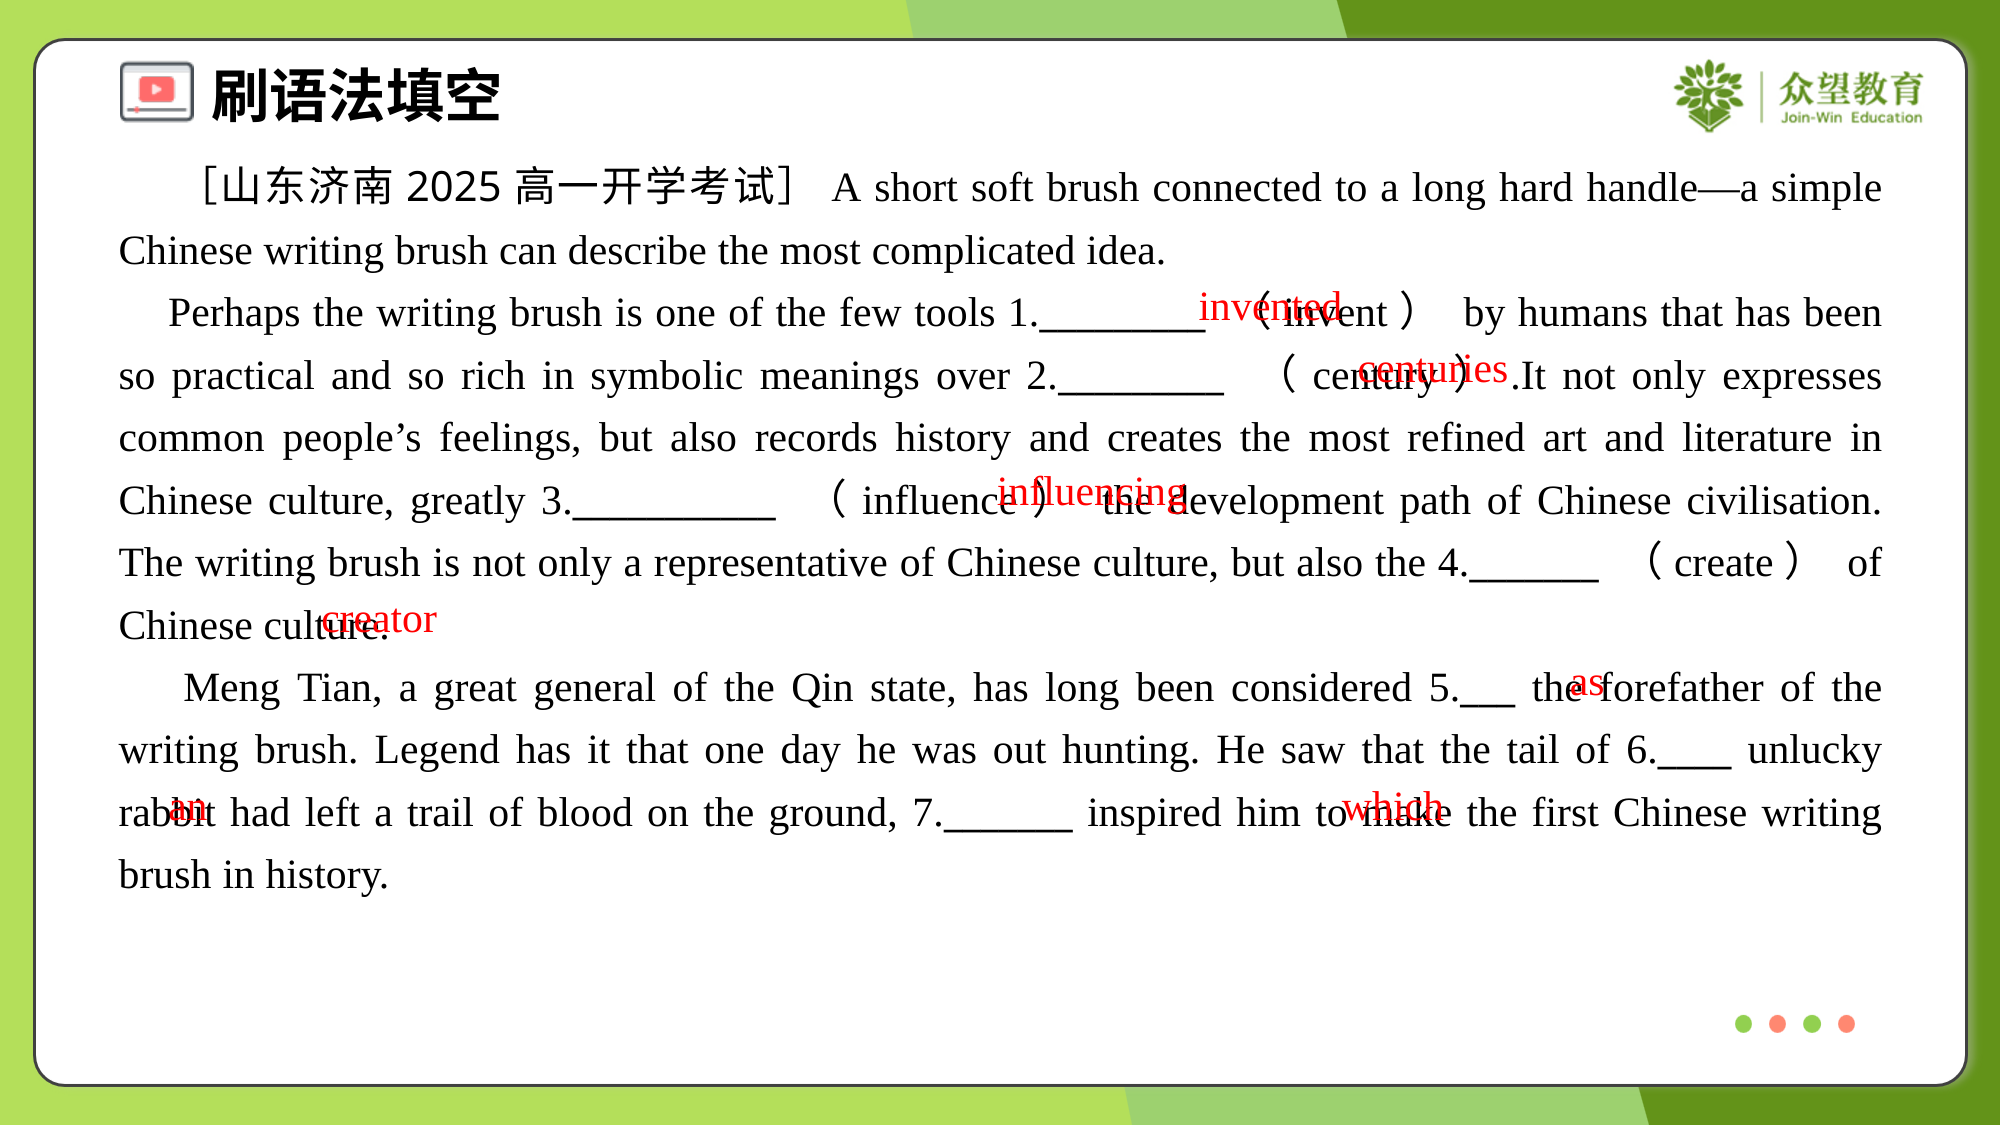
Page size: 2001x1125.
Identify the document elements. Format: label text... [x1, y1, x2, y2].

text_box influencing [982, 451, 1202, 515]
text_box which [1326, 766, 1459, 829]
text_box centuries [1342, 328, 1524, 392]
picture [0, 0, 2000, 1125]
text_box as [1554, 641, 1620, 704]
text_box invented [1183, 266, 1358, 329]
text_box an [153, 766, 223, 829]
text_box creator [306, 578, 453, 642]
text_box ［山东济南2025高一开学考试］A short soft brush connected to a long hard handle—a simple Chinese writing brush can describe the most complicated idea. Perhaps the writing brush is one of the few tools 1._________ （invent） by humans that has been so practical and so rich in symbolic meanings over 2._________ （century）.It not only expresses common people’s feelings, but also records history and creates the most refined art and literature in Chinese culture, greatly 3.___________ （influence） the development path of Chinese civilisation. The writing brush is not only a representative of Chinese culture, but also the 4._______ （create） of Chinese culture. Meng Tian, a great general of the Qin state, has long been considered 5.___ the forefather of the writing brush. Legend has it that one day he was out hunting. He saw that the tail of 6.____ unlucky rabbit had left a trail of blood on the ground, 7._______ inspired him to make the first Chinese writing brush in history. [118, 147, 1883, 898]
